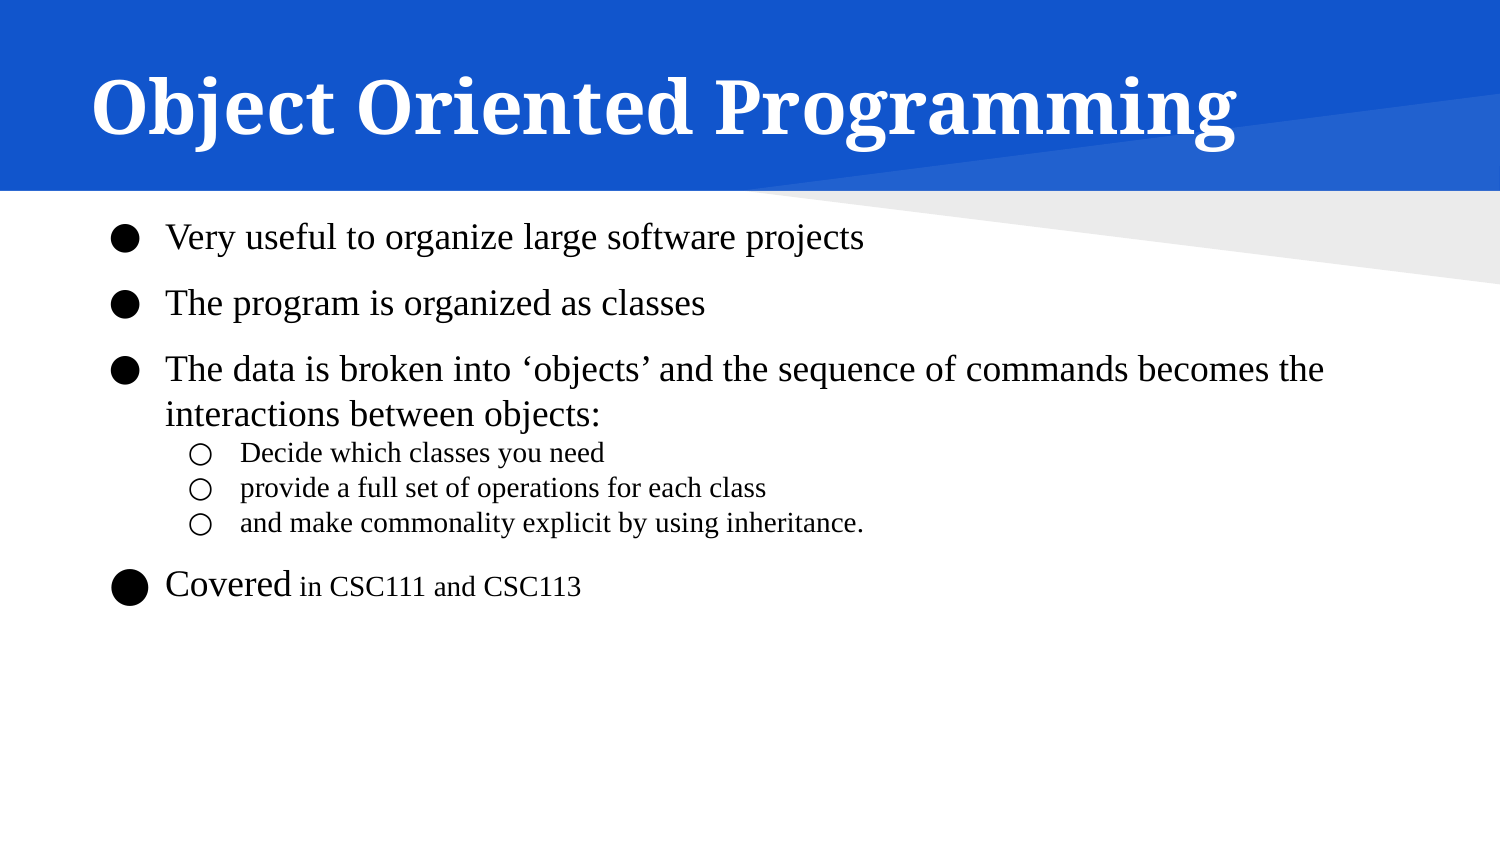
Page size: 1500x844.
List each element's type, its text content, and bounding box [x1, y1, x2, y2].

title Object Oriented Programming [75, 33, 1425, 175]
list Very useful to organize large software projects The program is organized as classes The data is broken into ‘objects’ and the sequence of commands becomes the interactions between objects: Decide which classes you need provide a full set of operations for each class and make commonality explicit by using inheritance. Covered in CSC111 and CSC113 [75, 196, 1425, 808]
